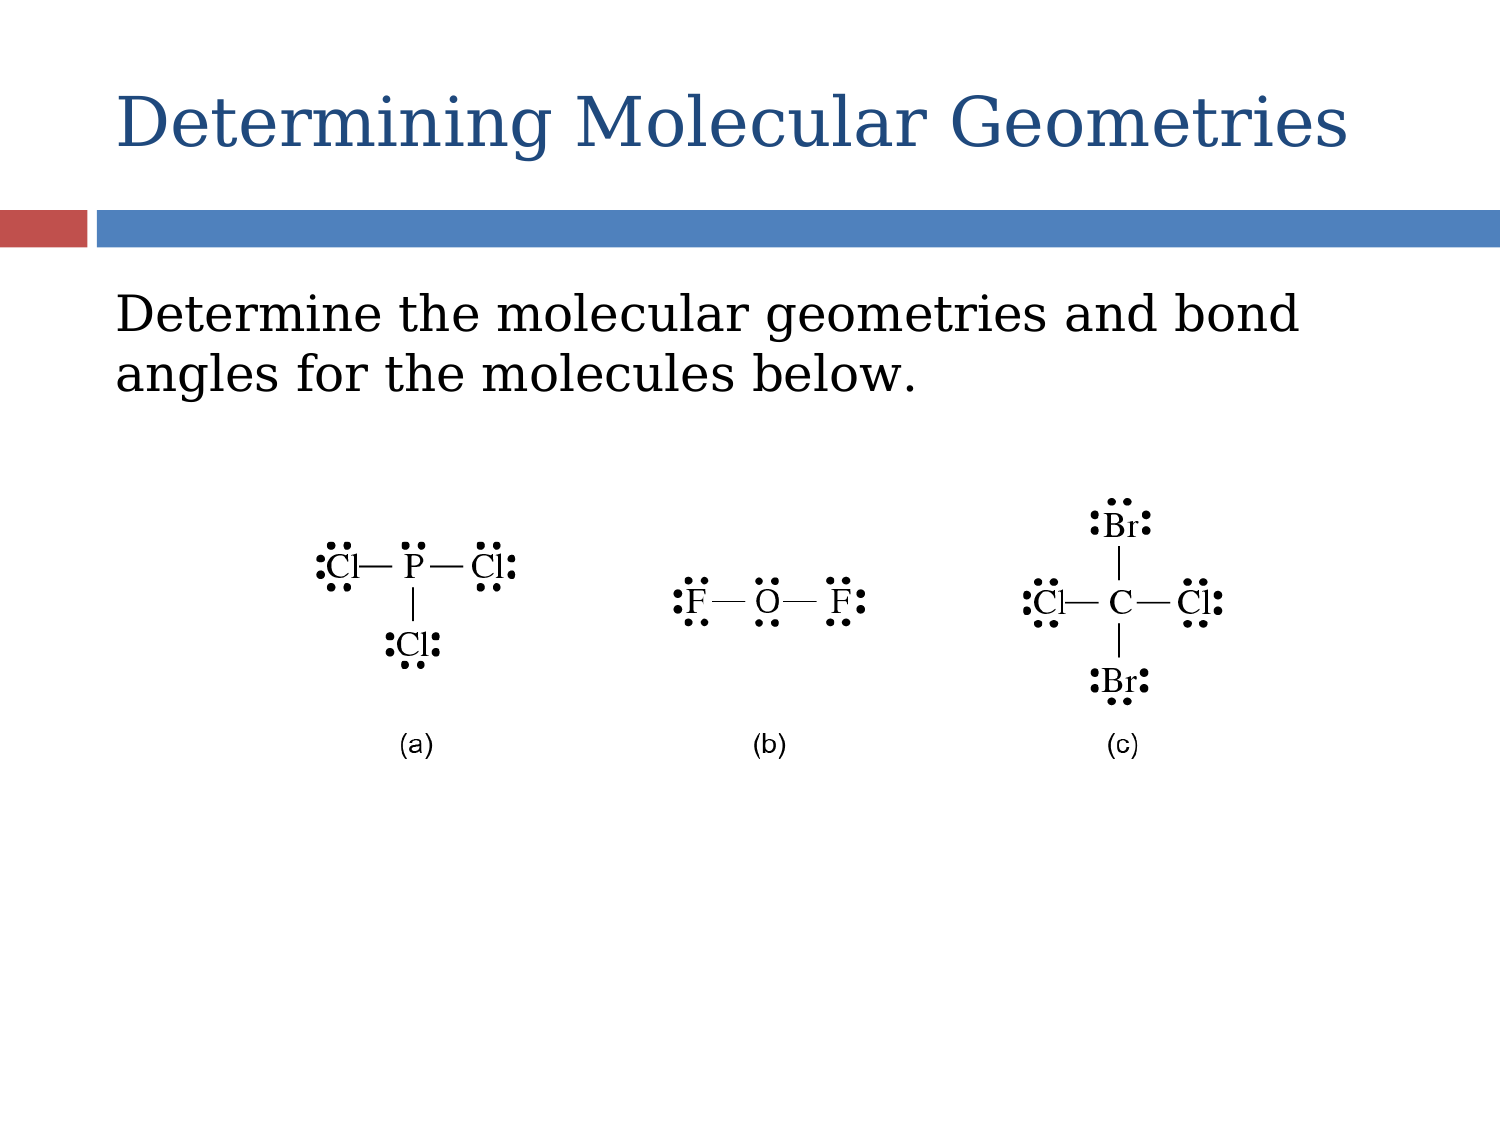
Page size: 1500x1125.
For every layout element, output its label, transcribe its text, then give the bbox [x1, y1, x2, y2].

text_box Determine the molecular geometries and bond angles for the molecules below. [100, 260, 1438, 423]
title Determining Molecular Geometries [100, 37, 1438, 200]
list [100, 482, 1438, 780]
